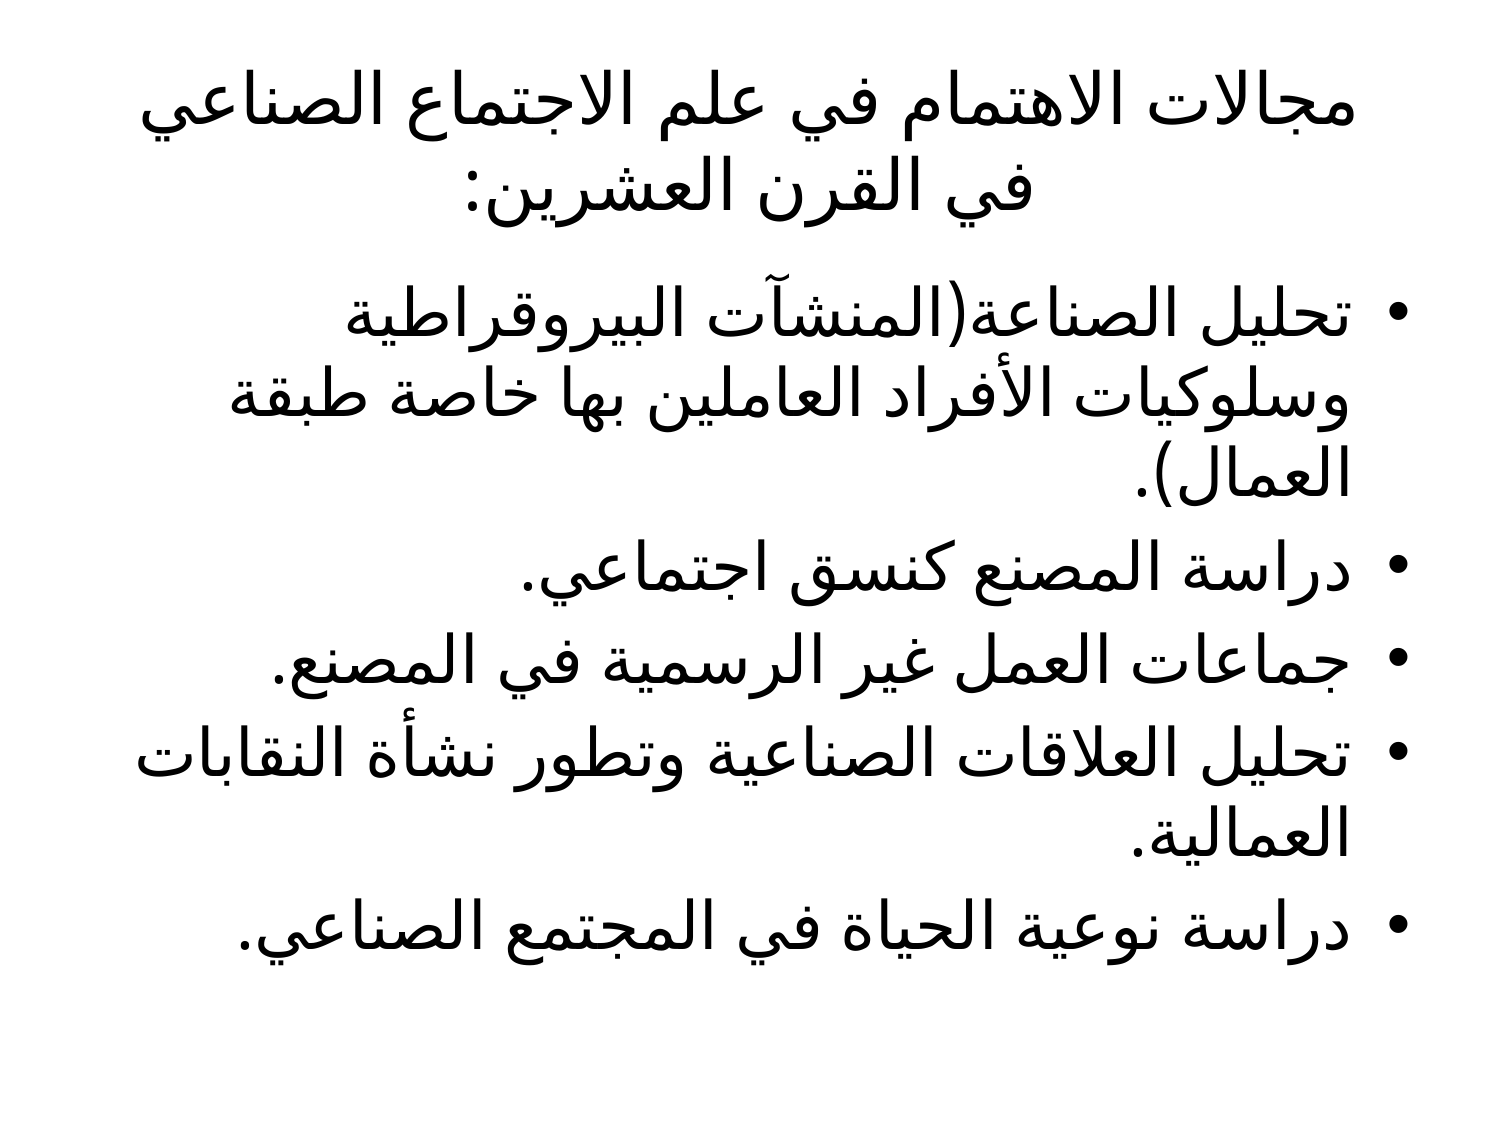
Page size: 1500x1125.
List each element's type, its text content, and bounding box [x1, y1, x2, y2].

title مجالات الاهتمام في علم الاجتماع الصناعي في القرن العشرين: [75, 45, 1425, 233]
list تحليل الصناعة(المنشآت البيروقراطية وسلوكيات الأفراد العاملين بها خاصة طبقة العمال). دراسة المصنع كنسق اجتماعي. جماعات العمل غير الرسمية في المصنع. تحليل العلاقات الصناعية وتطور نشأة النقابات العمالية. دراسة نوعية الحياة في المجتمع الصناعي. [75, 262, 1425, 1005]
